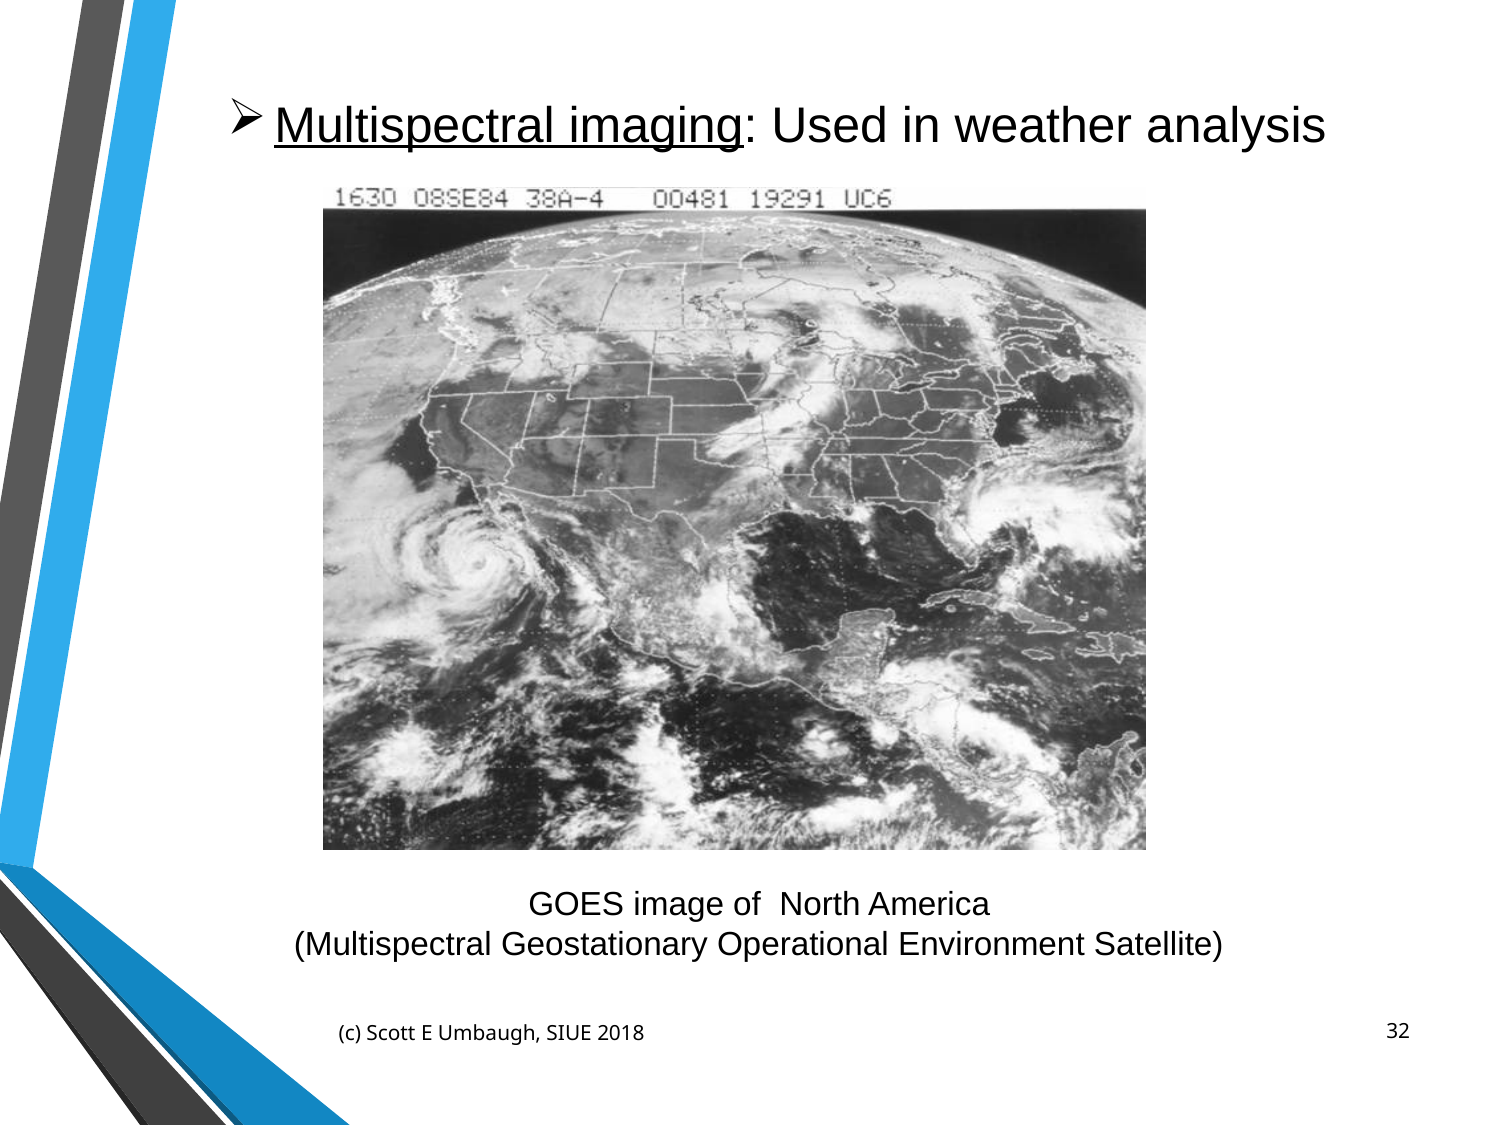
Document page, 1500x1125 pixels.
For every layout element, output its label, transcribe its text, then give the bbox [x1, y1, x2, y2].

text_box GOES image of North America (Multispectral Geostationary Operational Environment Satellite) [279, 874, 1240, 970]
list Multispectral imaging: Used in weather analysis [212, 0, 1500, 163]
picture [323, 187, 1146, 851]
slide_number 32 [1354, 1001, 1425, 1062]
footer (c) Scott E Umbaugh, SIUE 2018 [323, 1001, 1196, 1062]
